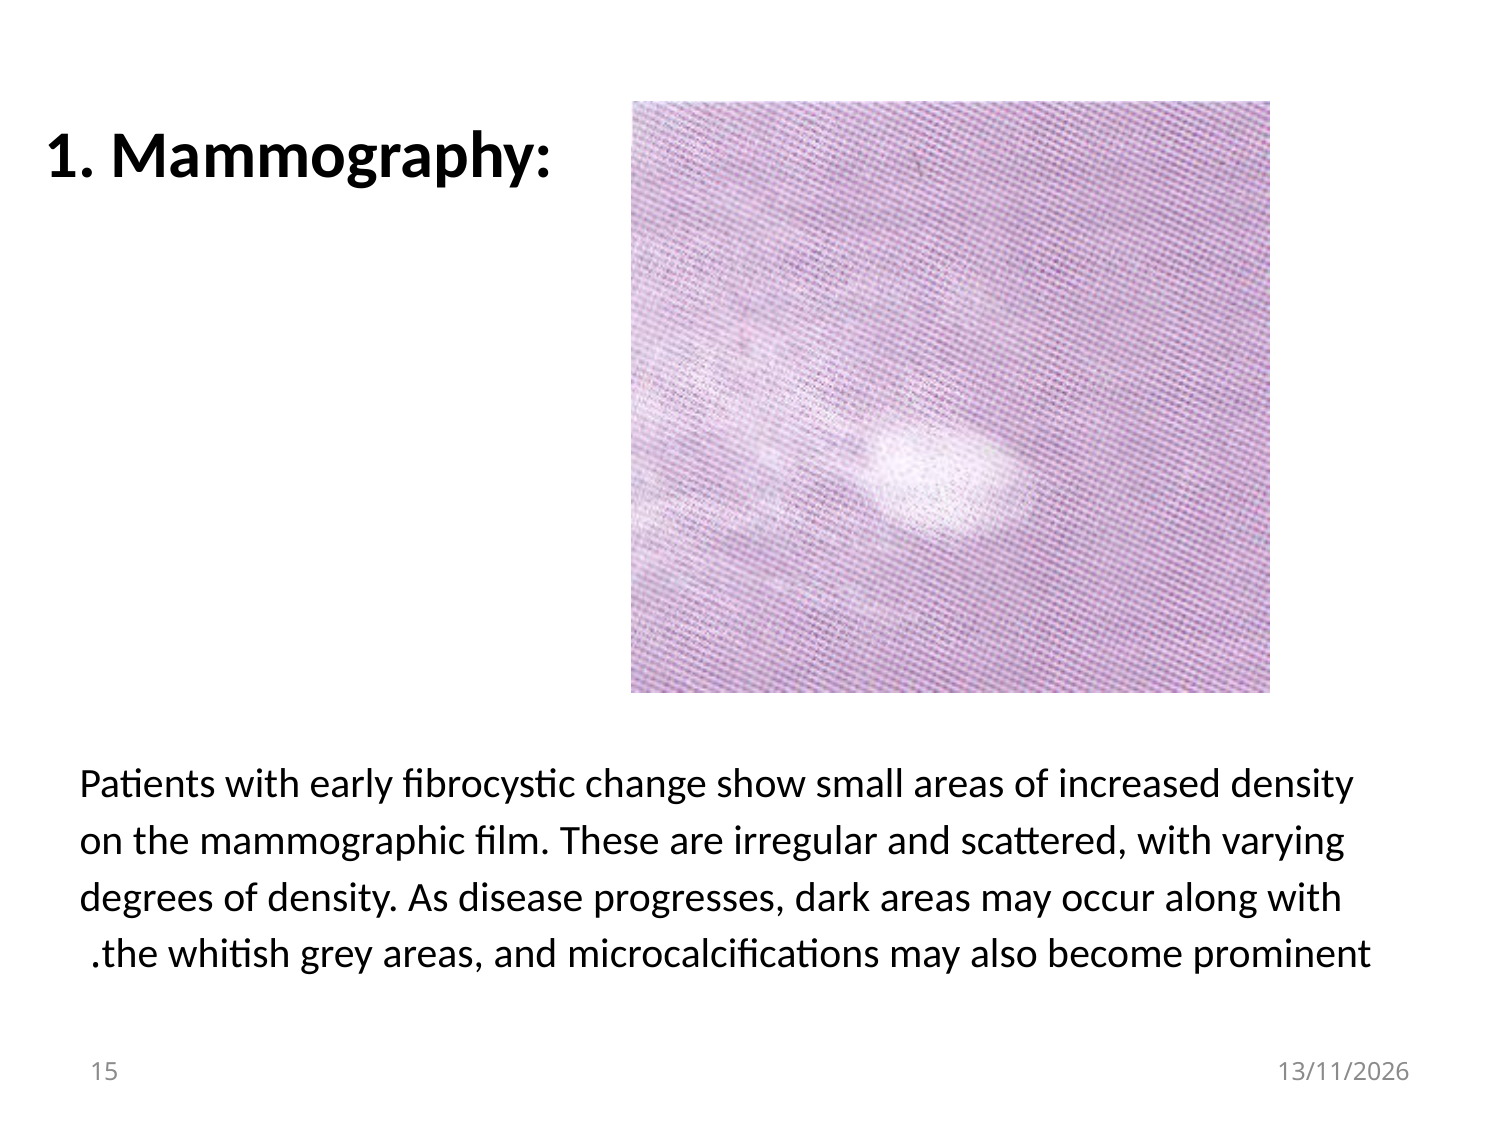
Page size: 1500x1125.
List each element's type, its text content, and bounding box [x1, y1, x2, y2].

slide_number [1074, 1042, 1425, 1103]
slide_number 15 [75, 1042, 425, 1103]
text_box Patients with early fibrocystic change show small areas of increased density on the mammographic film. These are irregular and scattered, with varying degrees of density. As disease progresses, dark areas may occur along with the whitish grey areas, and microcalcifications may also become prominent. [64, 742, 1436, 984]
picture [631, 101, 1270, 693]
list 1. Mammography: [29, 101, 629, 244]
